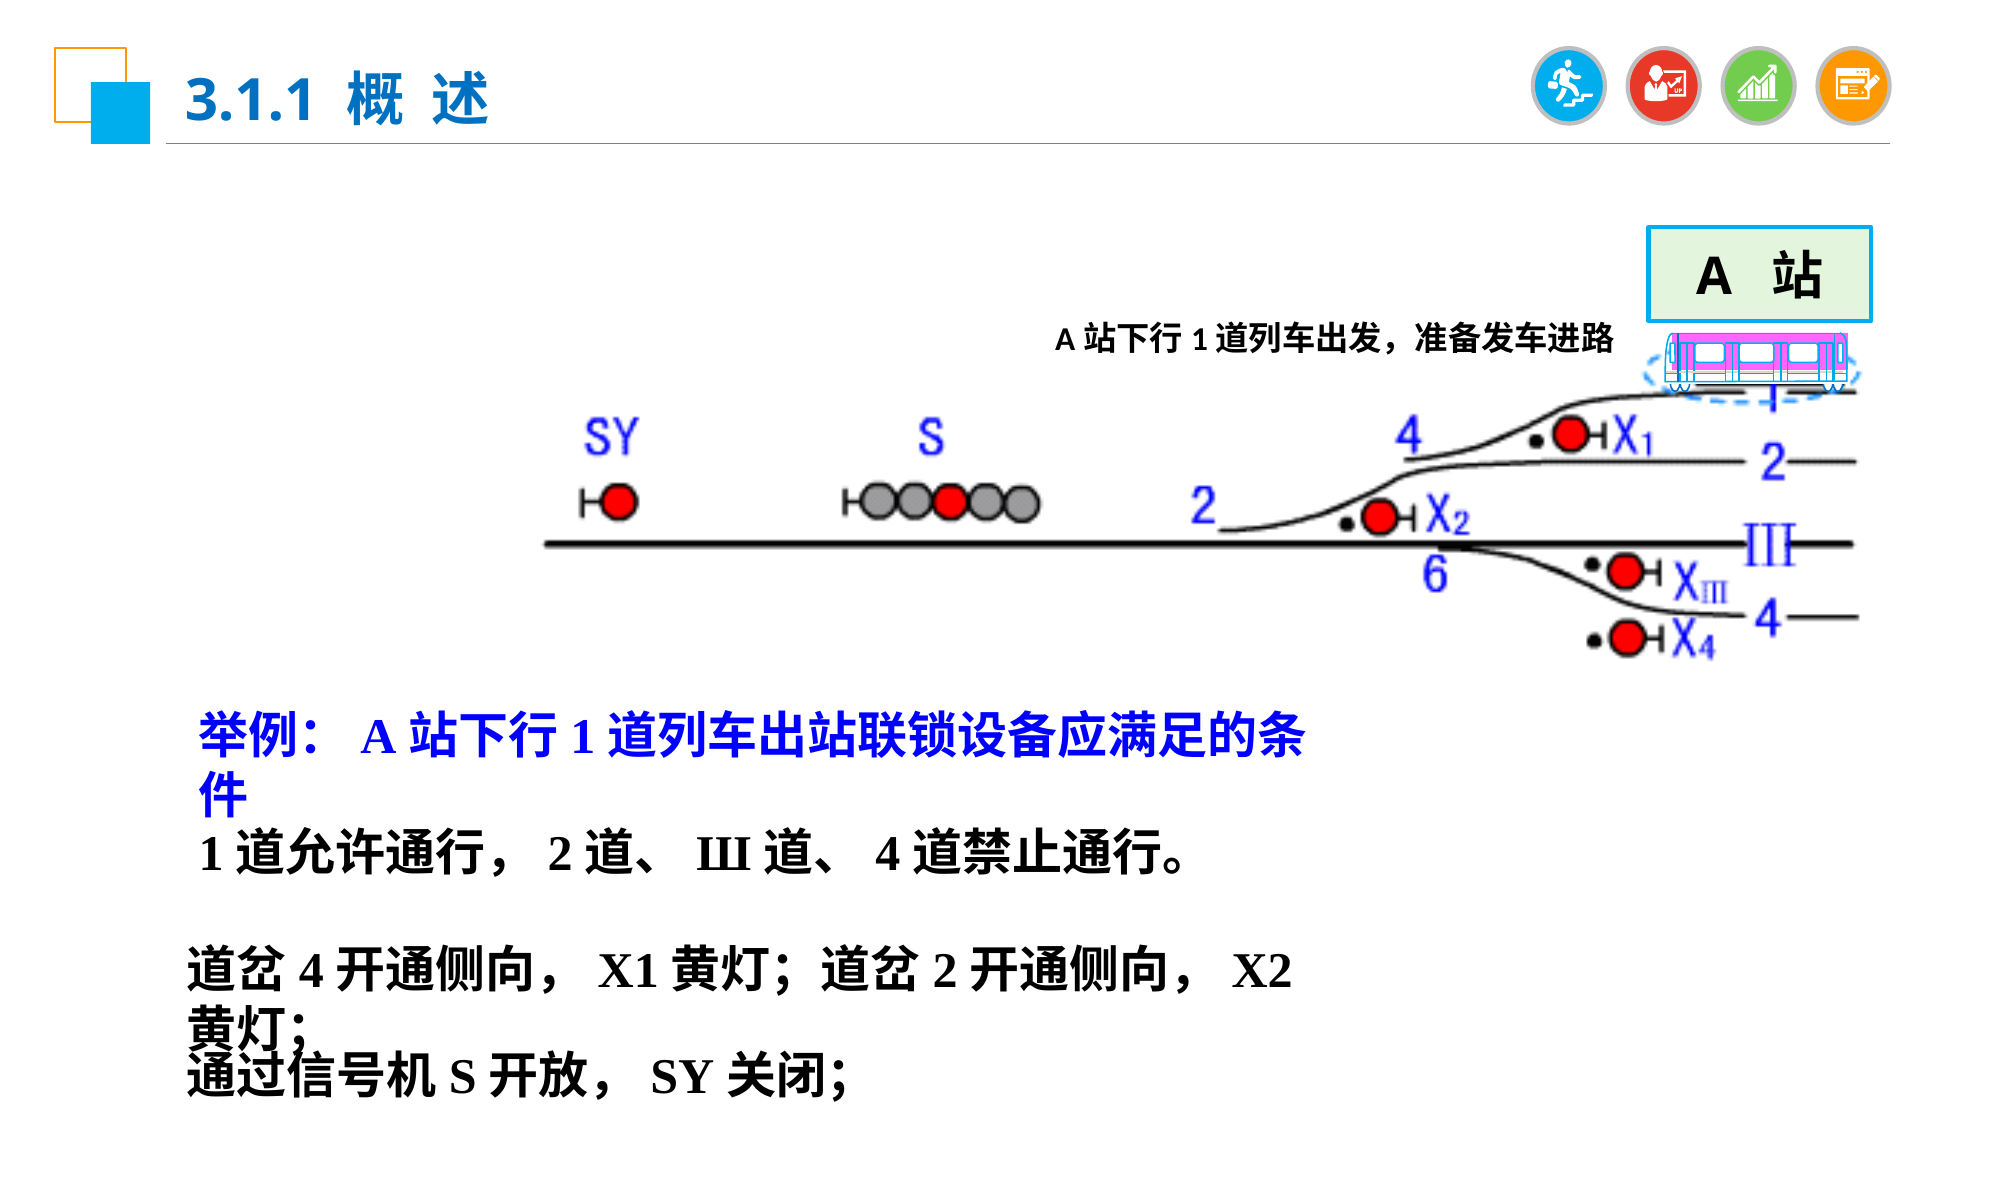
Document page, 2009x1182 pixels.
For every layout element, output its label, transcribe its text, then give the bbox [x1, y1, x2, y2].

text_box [1660, 332, 1848, 392]
text_box 3.1.1 概 述 [164, 51, 511, 142]
text_box 1道允许通行，2道、Ш道、4道禁止通行。 [183, 813, 1344, 888]
text_box 通过信号机S开放，SY关闭； [172, 1035, 1333, 1111]
text_box 举例：A站下行1道列车出站联锁设备应满足的条件 [183, 696, 1344, 813]
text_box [511, 215, 1943, 697]
text_box 道岔4开通侧向，X1黄灯；道岔2开通侧向，X2黄灯； [172, 930, 1333, 1035]
